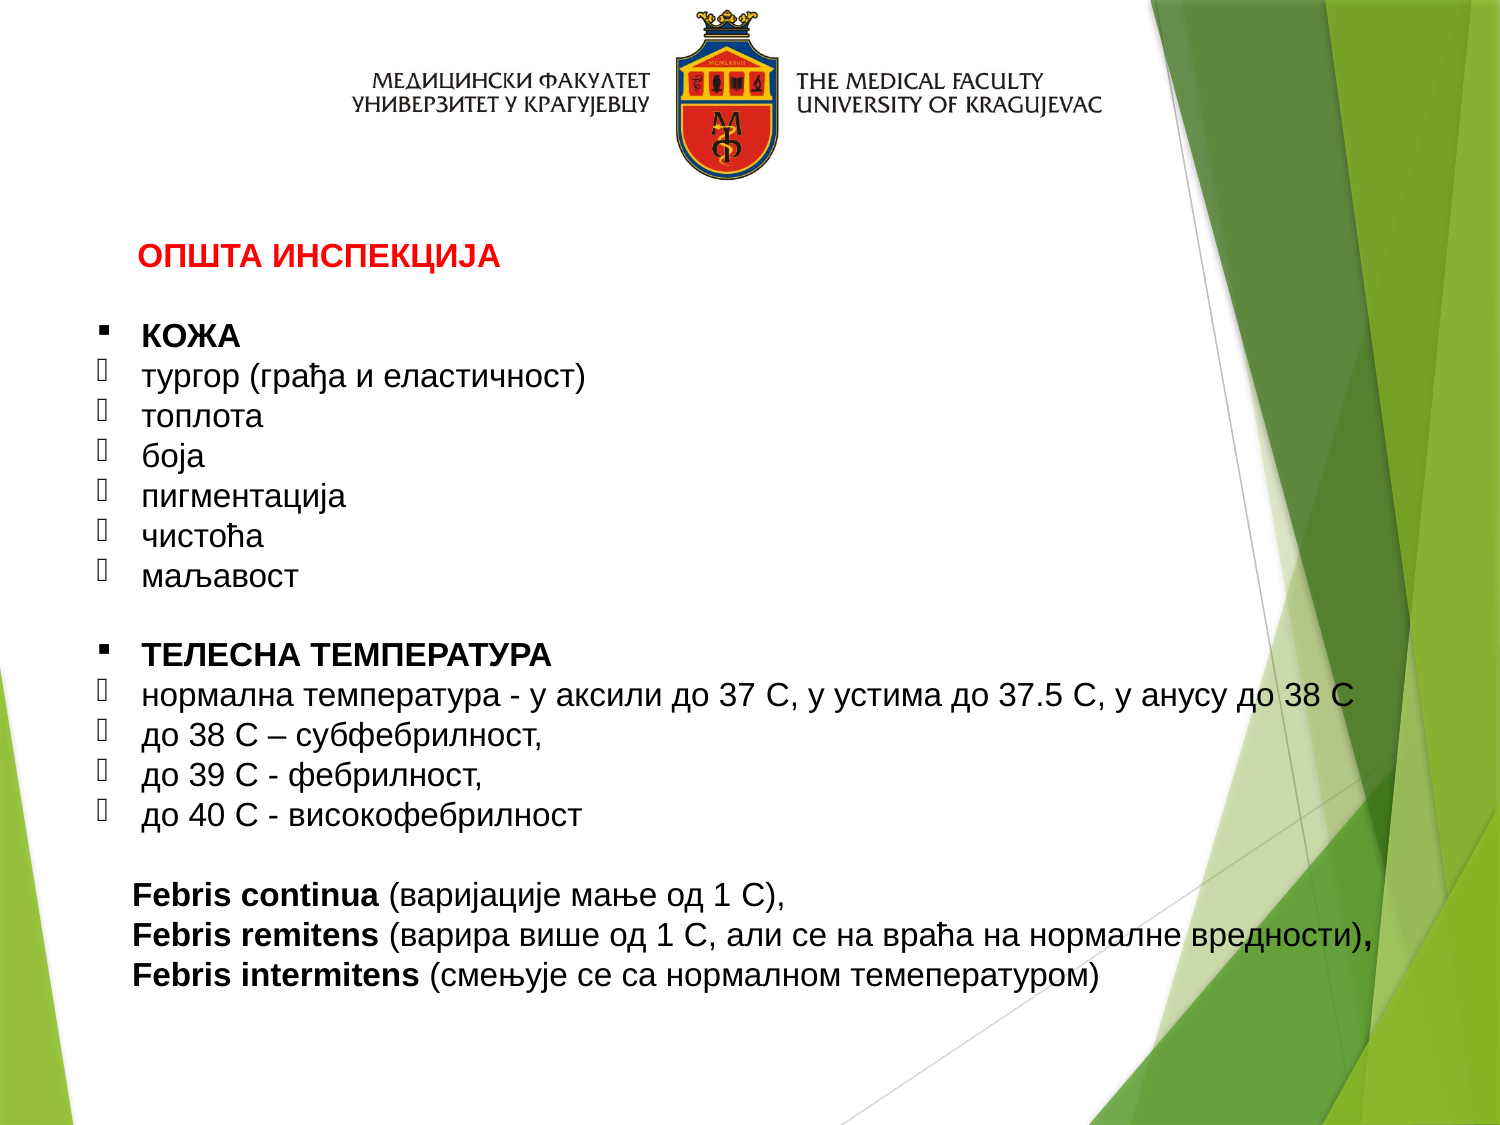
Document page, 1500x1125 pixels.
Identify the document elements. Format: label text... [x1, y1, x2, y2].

text_box ОПШТА ИНСПЕКЦИЈА КОЖА тургор (грађа и еластичност) топлота боја пигментација чистоћа маљавост ТЕЛЕСНА ТЕМПЕРАТУРА нормална температура - у аксили до 37 C, у устима до 37.5 C, у анусу до 38 C до 38 C – субфебрилност, до 39 C - фебрилност, до 40 C - високофебрилност Febris continua (варијације мање од 1 C), Febris remitens (варира више од 1 C, али се на враћа на нормалне вредности), Febris intermitens (смењује се са нормалном темепературом) [29, 137, 1473, 1051]
picture [328, 0, 1125, 137]
